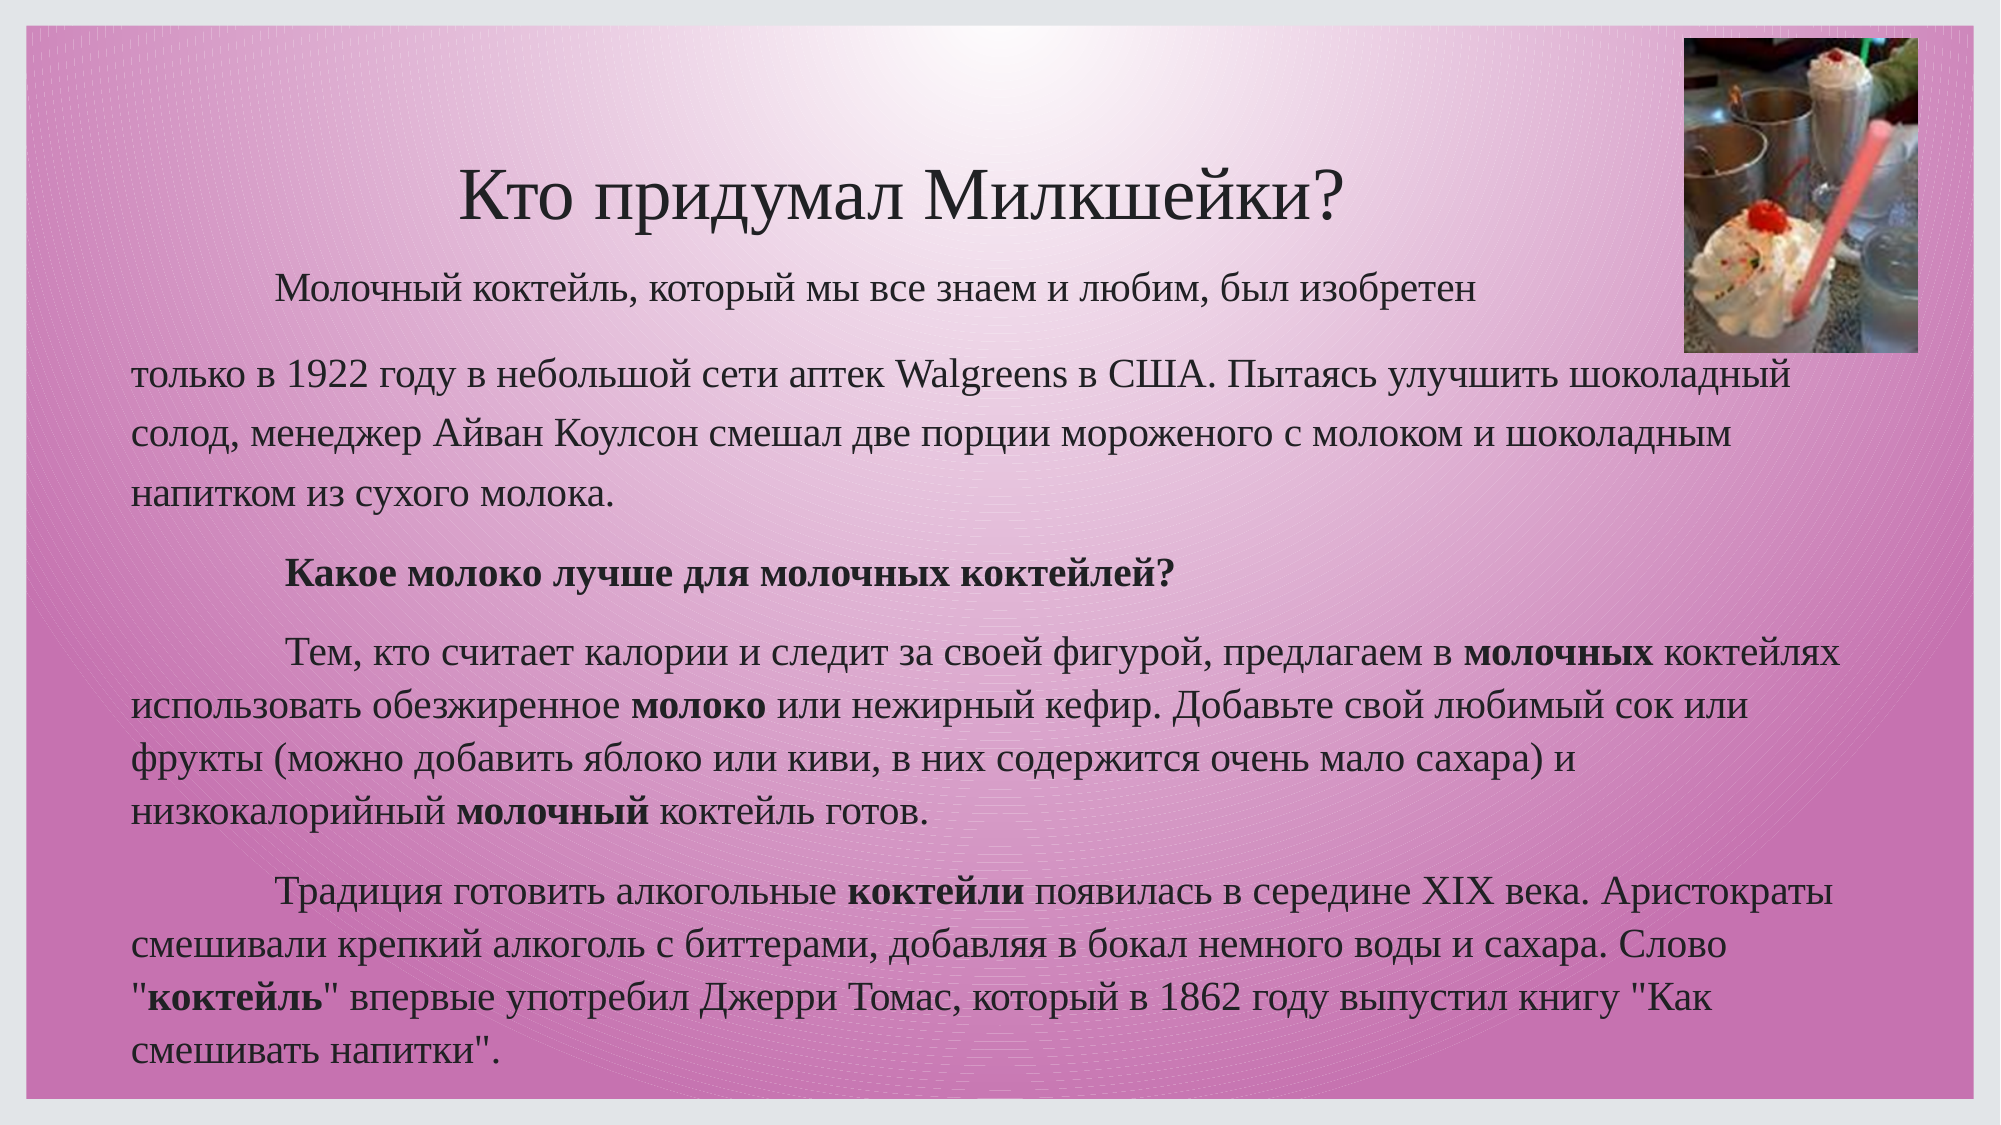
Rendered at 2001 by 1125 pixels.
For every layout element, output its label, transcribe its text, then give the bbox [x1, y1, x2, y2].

picture [1684, 38, 1918, 353]
list Молочный коктейль, который мы все знаем и любим, был изобретен только в 1922 году в небольшой сети аптек Walgreens в США. Пытаясь улучшить шоколадный солод, менеджер Айван Коулсон смешал две порции мороженого с молоком и шоколадным напитком из сухого молока. Какое молоко лучше для молочных коктейлей? Тем, кто считает калории и следит за своей фигурой, предлагаем в молочных коктейлях использовать обезжиренное молоко или нежирный кефир. Добавьте свой любимый сок или фрукты (можно добавить яблоко или киви, в них содержится очень мало сахара) и низкокалорийный молочный коктейль готов. Традиция готовить алкогольные коктейли появилась в середине XIX века. Аристократы смешивали крепкий алкоголь с биттерами, добавляя в бокал немного воды и сахара. Слово "коктейль" впервые употребил Джерри Томас, который в 1862 году выпустил книгу "Как смешивать напитки". [115, 242, 1893, 1087]
title Кто придумал Милкшейки? [168, 81, 1637, 242]
